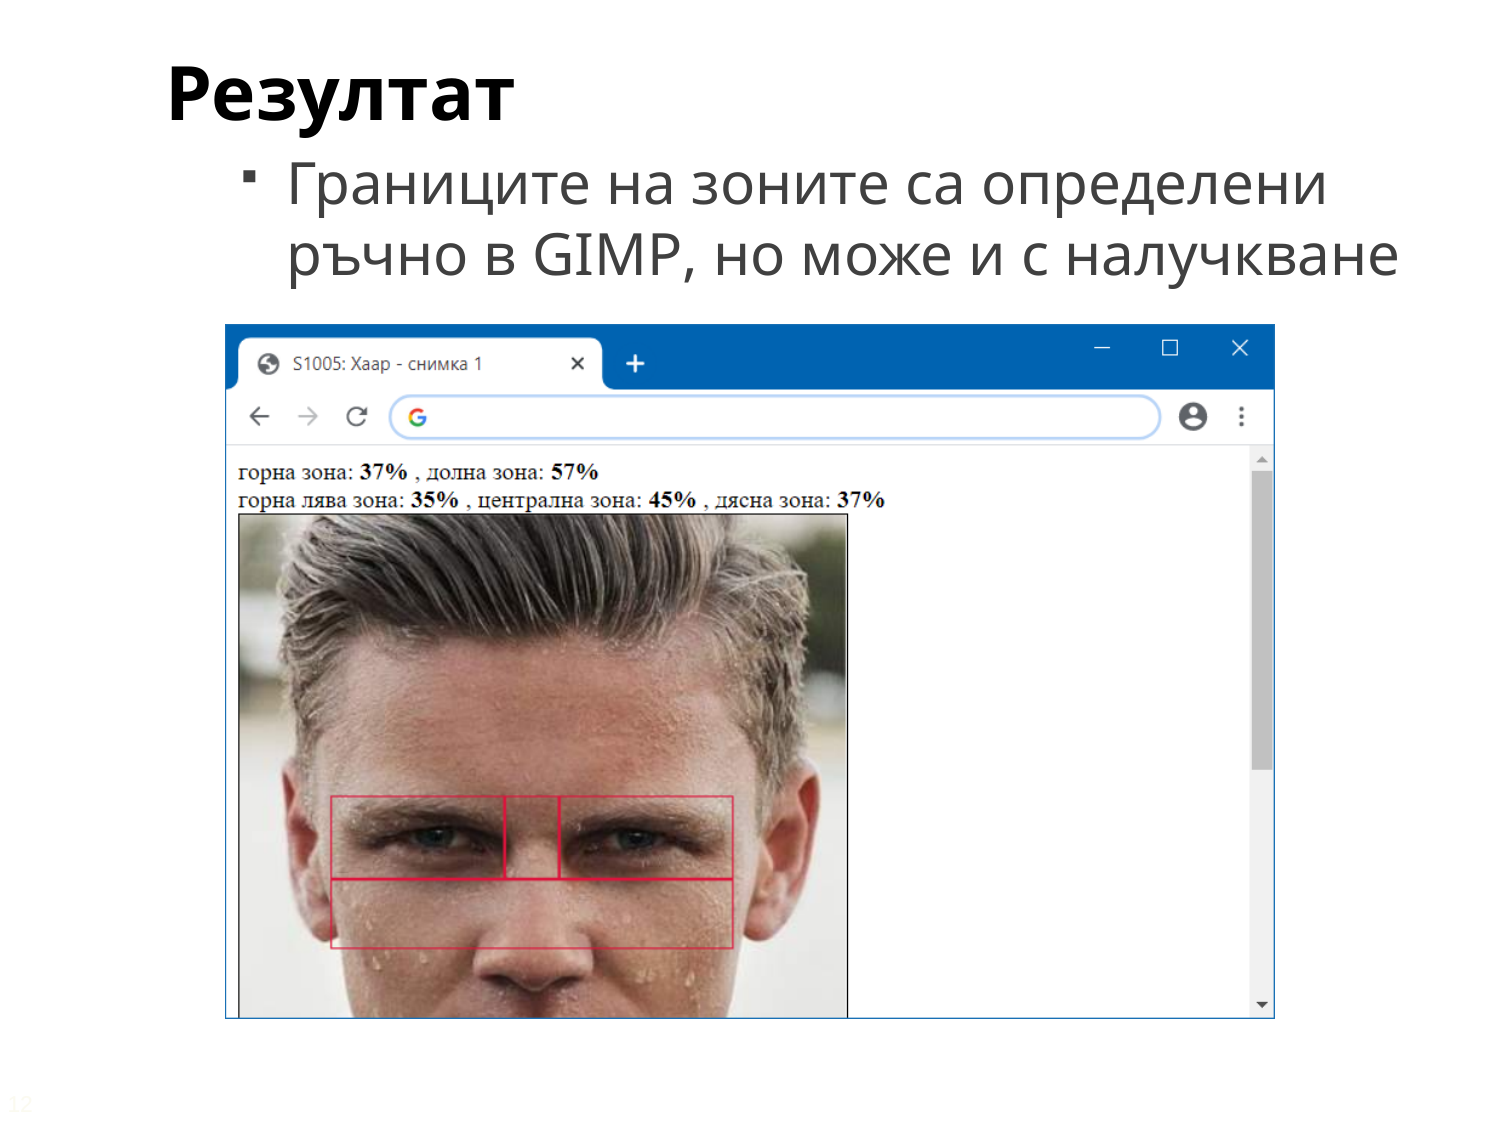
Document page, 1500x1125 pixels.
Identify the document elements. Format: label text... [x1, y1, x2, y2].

list Резултат Границите на зоните са определени ръчно в GIMP, но може и с налучкване [150, 37, 1488, 1113]
picture [224, 324, 1276, 1019]
